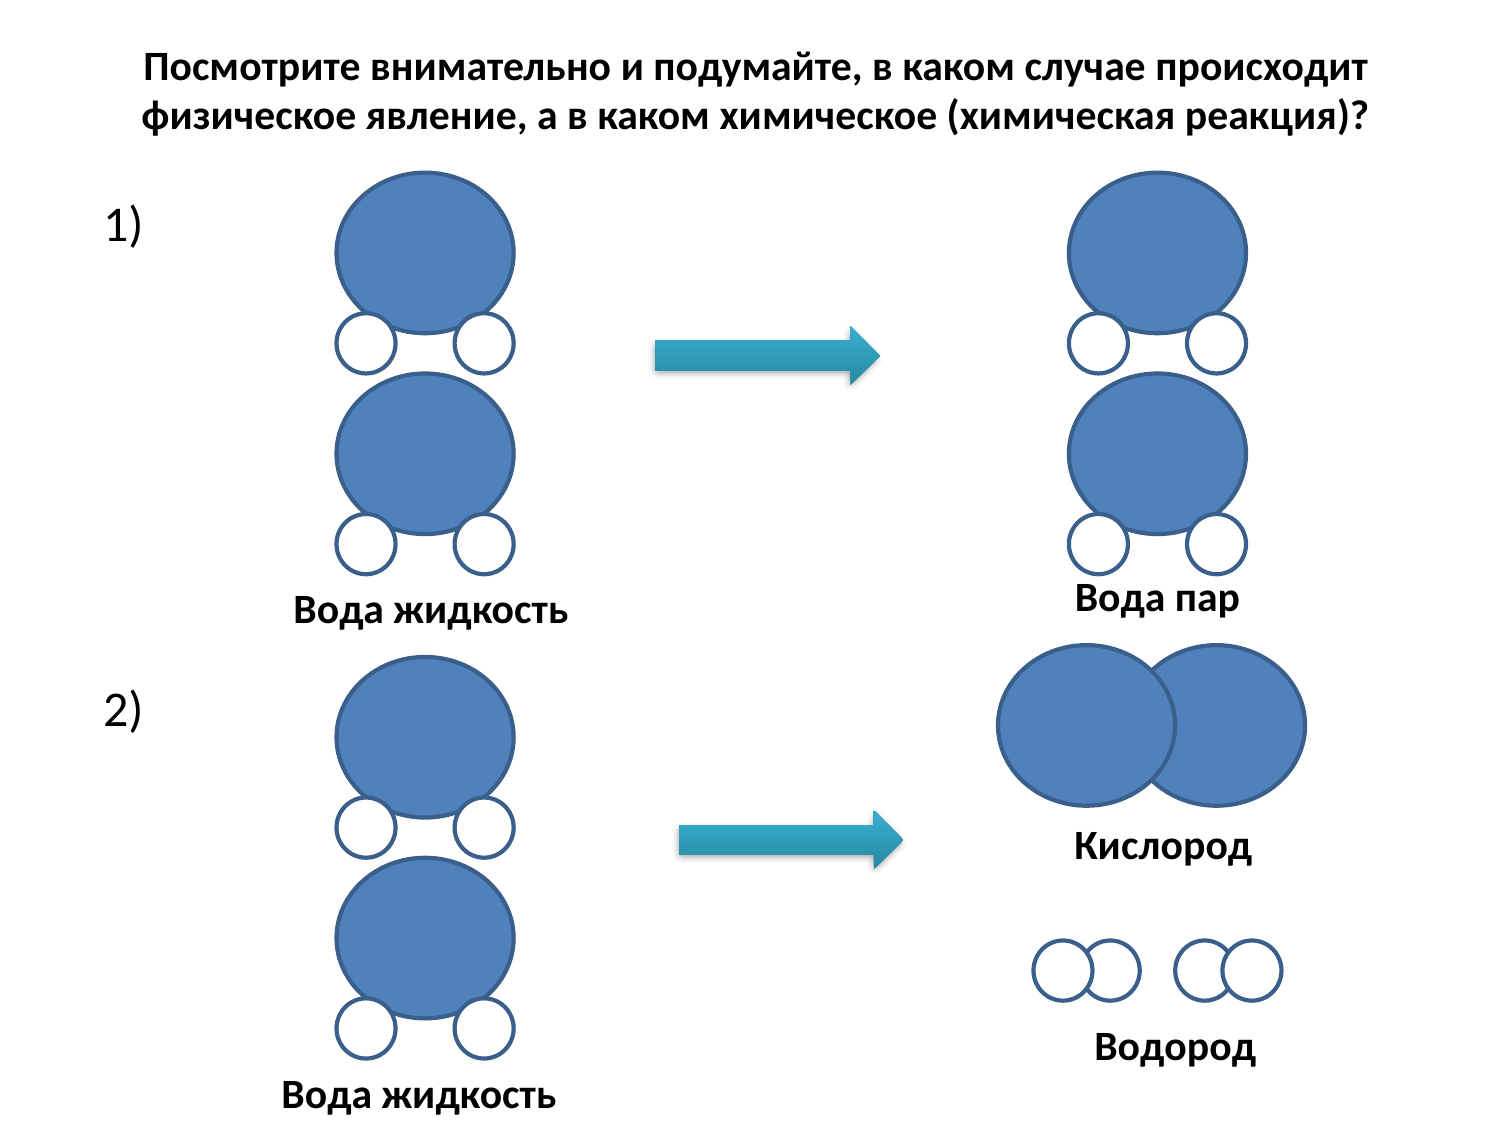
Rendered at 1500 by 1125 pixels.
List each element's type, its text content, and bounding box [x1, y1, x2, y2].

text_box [336, 373, 514, 575]
text_box Вода жидкость [230, 1059, 609, 1125]
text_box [1045, 172, 1270, 629]
text_box 1) [88, 184, 242, 260]
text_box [974, 644, 1365, 1078]
text_box 2) [88, 668, 242, 744]
text_box [655, 326, 880, 386]
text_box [336, 865, 514, 1059]
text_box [336, 656, 514, 858]
text_box Посмотрите внимательно и подумайте, в каком случае происходит физическое явление, а в каком химическое (химическая реакция)? [64, 30, 1447, 146]
text_box [679, 810, 904, 870]
text_box Вода жидкость [242, 574, 621, 640]
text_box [336, 172, 514, 372]
